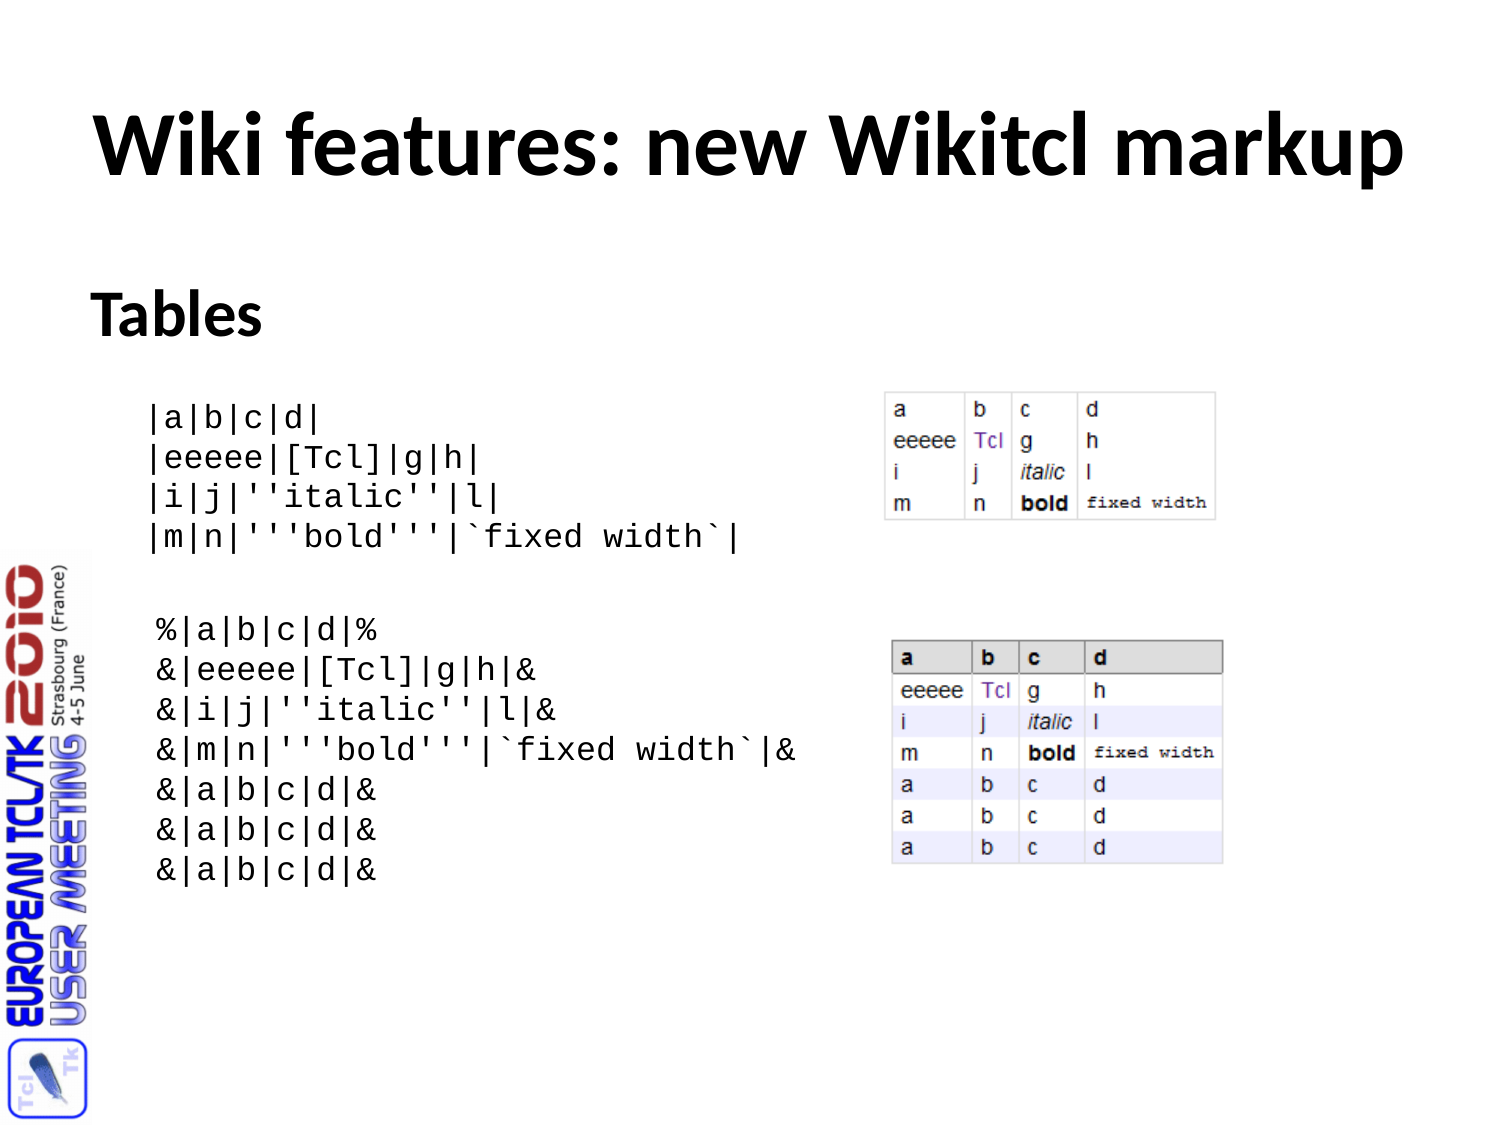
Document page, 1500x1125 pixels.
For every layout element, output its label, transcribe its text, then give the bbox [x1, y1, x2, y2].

title Wiki features: new Wikitcl markup [75, 45, 1425, 233]
picture [874, 387, 1232, 530]
list Tables [75, 262, 1425, 1005]
picture [887, 637, 1230, 869]
text_box |a|b|c|d| |eeeee|[Tcl]|g|h| |i|j|''italic''|l| |m|n|'''bold'''|`fixed width`| [128, 387, 759, 562]
picture [0, 550, 334, 1124]
text_box %|a|b|c|d|% &|eeeee|[Tcl]|g|h|& &|i|j|''italic''|l|& &|m|n|'''bold'''|`fixed width`|& &|a|b|c|d|& &|a|b|c|d|& &|a|b|c|d|& [141, 599, 812, 895]
